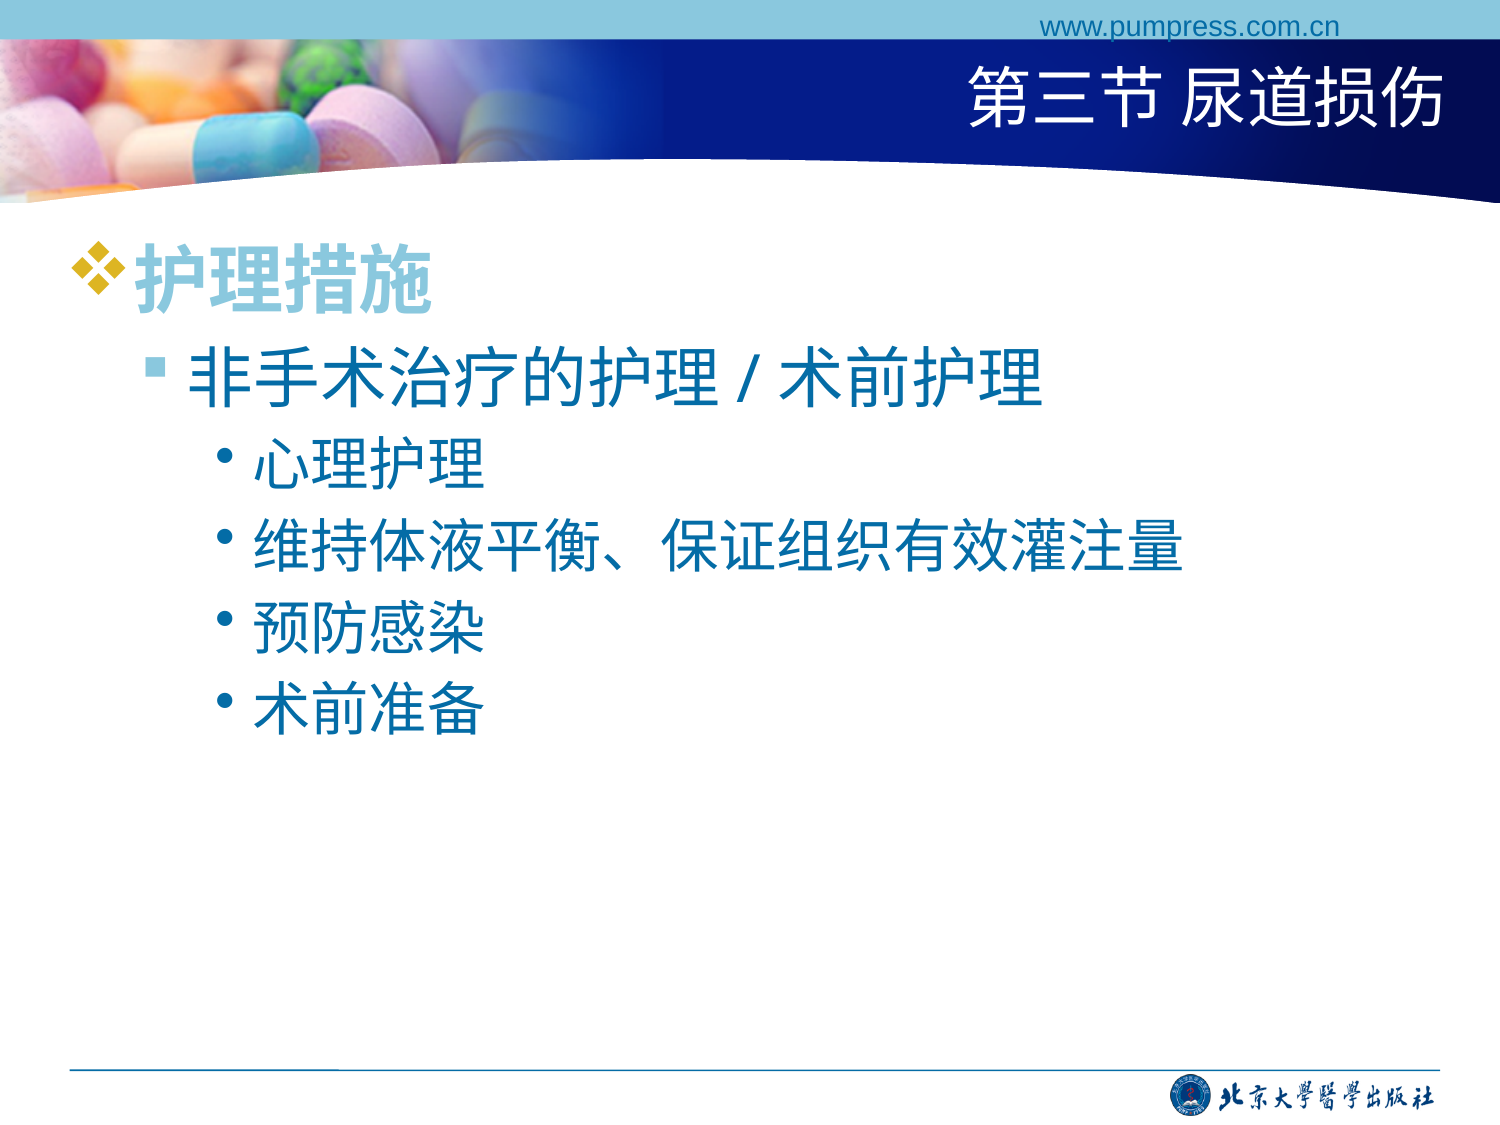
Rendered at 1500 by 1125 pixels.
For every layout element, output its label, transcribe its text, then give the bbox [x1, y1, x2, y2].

title 第三节 尿道损伤 [137, 49, 1463, 143]
picture [0, 40, 1500, 203]
picture [1170, 1074, 1436, 1118]
list 护理措施 非手术治疗的护理/术前护理 心理护理 维持体液平衡、保证组织有效灌注量 预防感染 术前准备 [49, 224, 1463, 1026]
slide_number www.pumpress.com.cn [1025, 0, 1463, 38]
